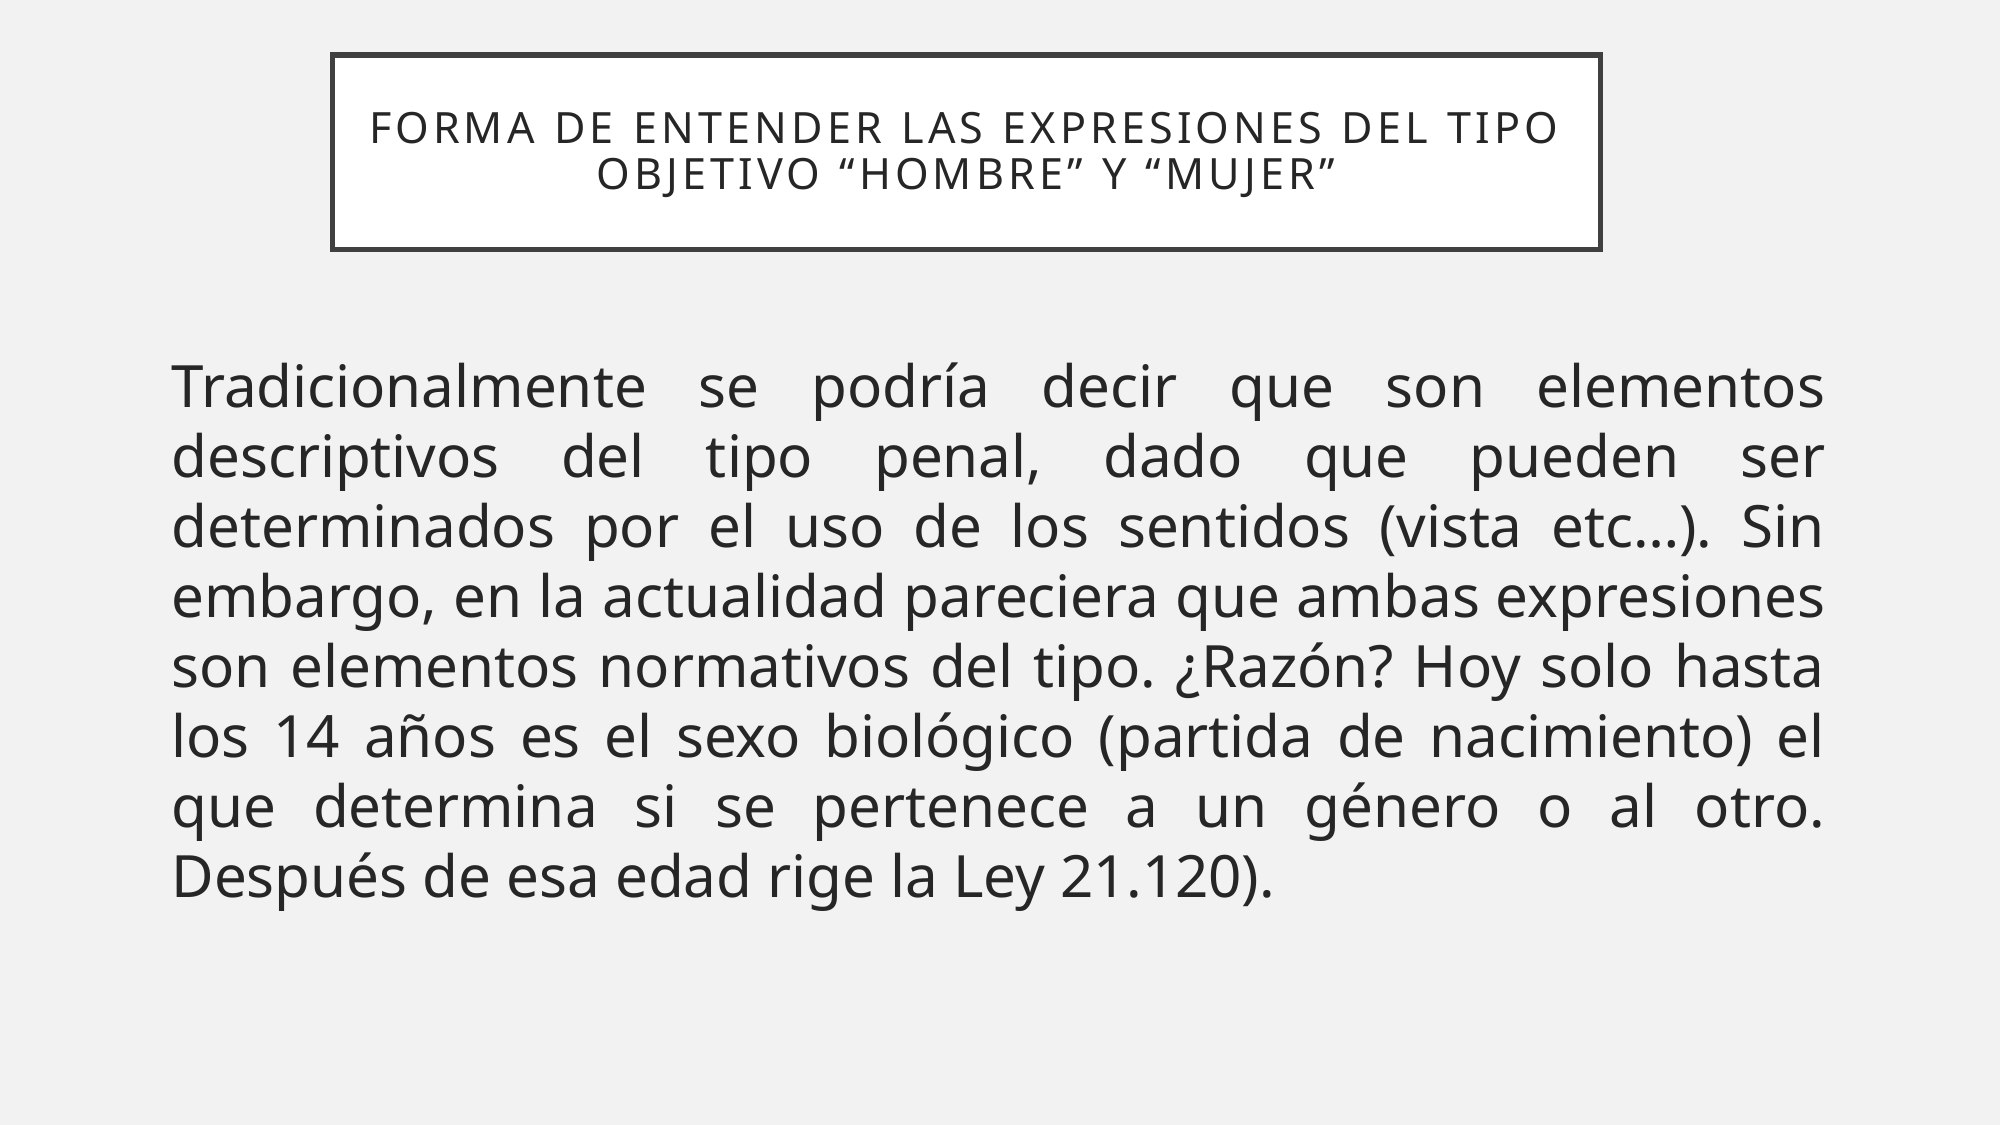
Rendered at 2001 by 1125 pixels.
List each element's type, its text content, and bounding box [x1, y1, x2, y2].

title FORMA DE ENTENDER LAS EXPRESIONES DEL TIPO OBJETIVO “HOMBRE” Y “MUJER” [330, 52, 1603, 252]
list Tradicionalmente se podría decir que son elementos descriptivos del tipo penal, dado que pueden ser determinados por el uso de los sentidos (vista etc…). Sin embargo, en la actualidad pareciera que ambas expresiones son elementos normativos del tipo. ¿Razón? Hoy solo hasta los 14 años es el sexo biológico (partida de nacimiento) el que determina si se pertenece a un género o al otro. Después de esa edad rige la Ley 21.120). [156, 341, 1840, 950]
